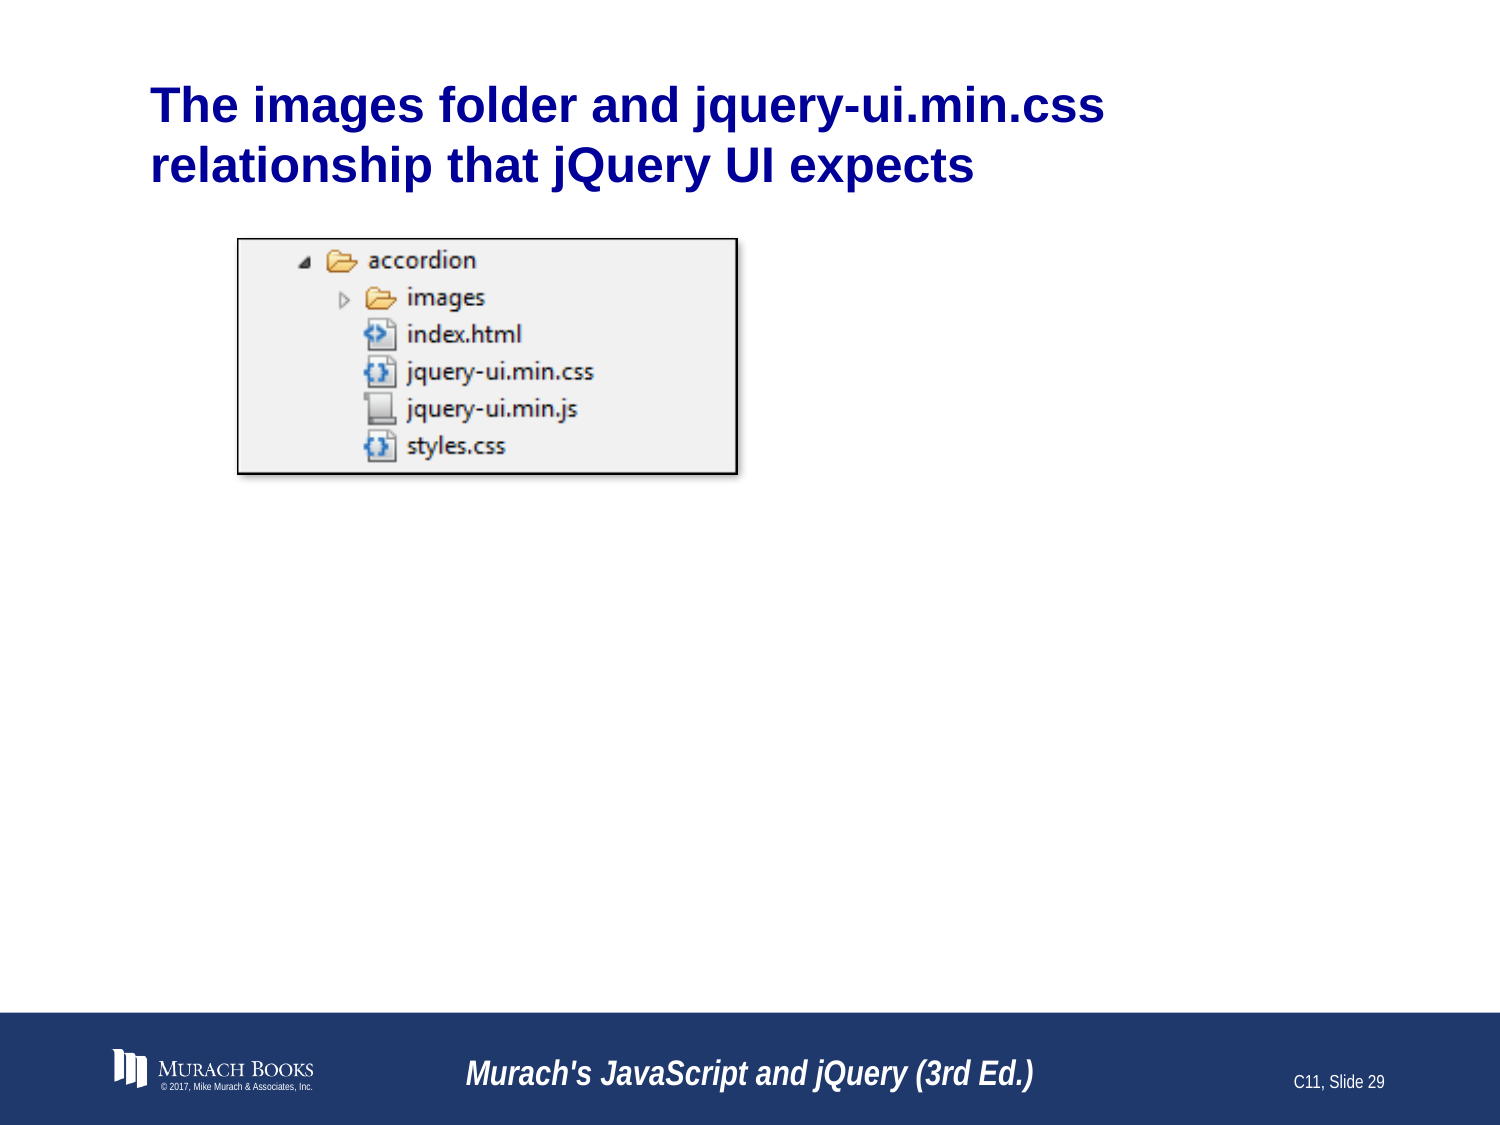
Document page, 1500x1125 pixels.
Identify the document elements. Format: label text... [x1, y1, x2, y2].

slide_number C11, Slide 29 [1087, 1025, 1400, 1100]
title The images folder and jquery-ui.min.css relationship that jQuery UI expects [150, 72, 1350, 194]
slide_number Murach's JavaScript and jQuery (3rd Ed.) [463, 1025, 1050, 1100]
footer © 2017, Mike Murach & Associates, Inc. [12, 1025, 463, 1100]
picture [237, 238, 738, 476]
